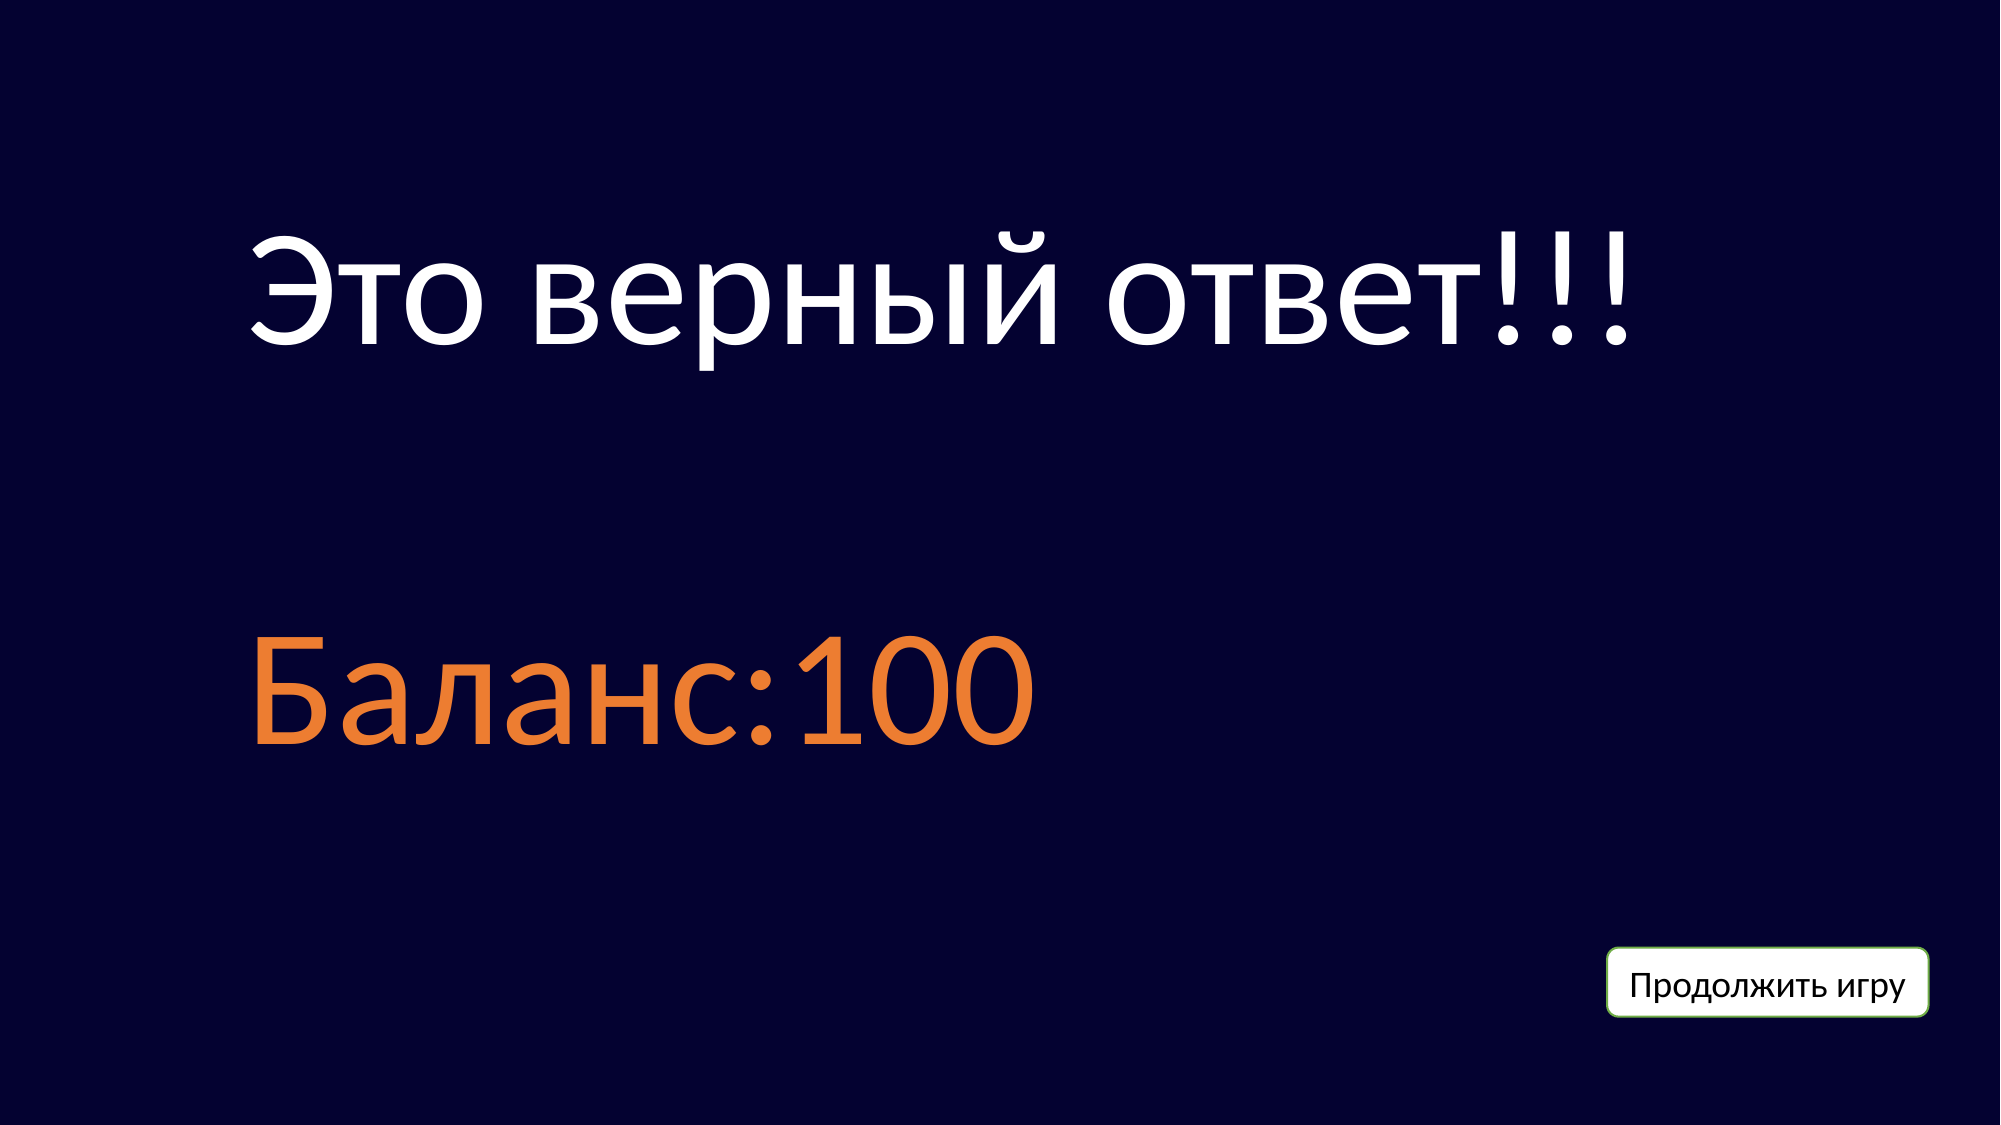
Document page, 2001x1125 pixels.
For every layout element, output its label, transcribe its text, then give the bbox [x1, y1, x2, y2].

text_box Продолжить игру [1606, 946, 1930, 1018]
text_box Это верный ответ!!! Баланс:100 [231, 170, 1816, 785]
